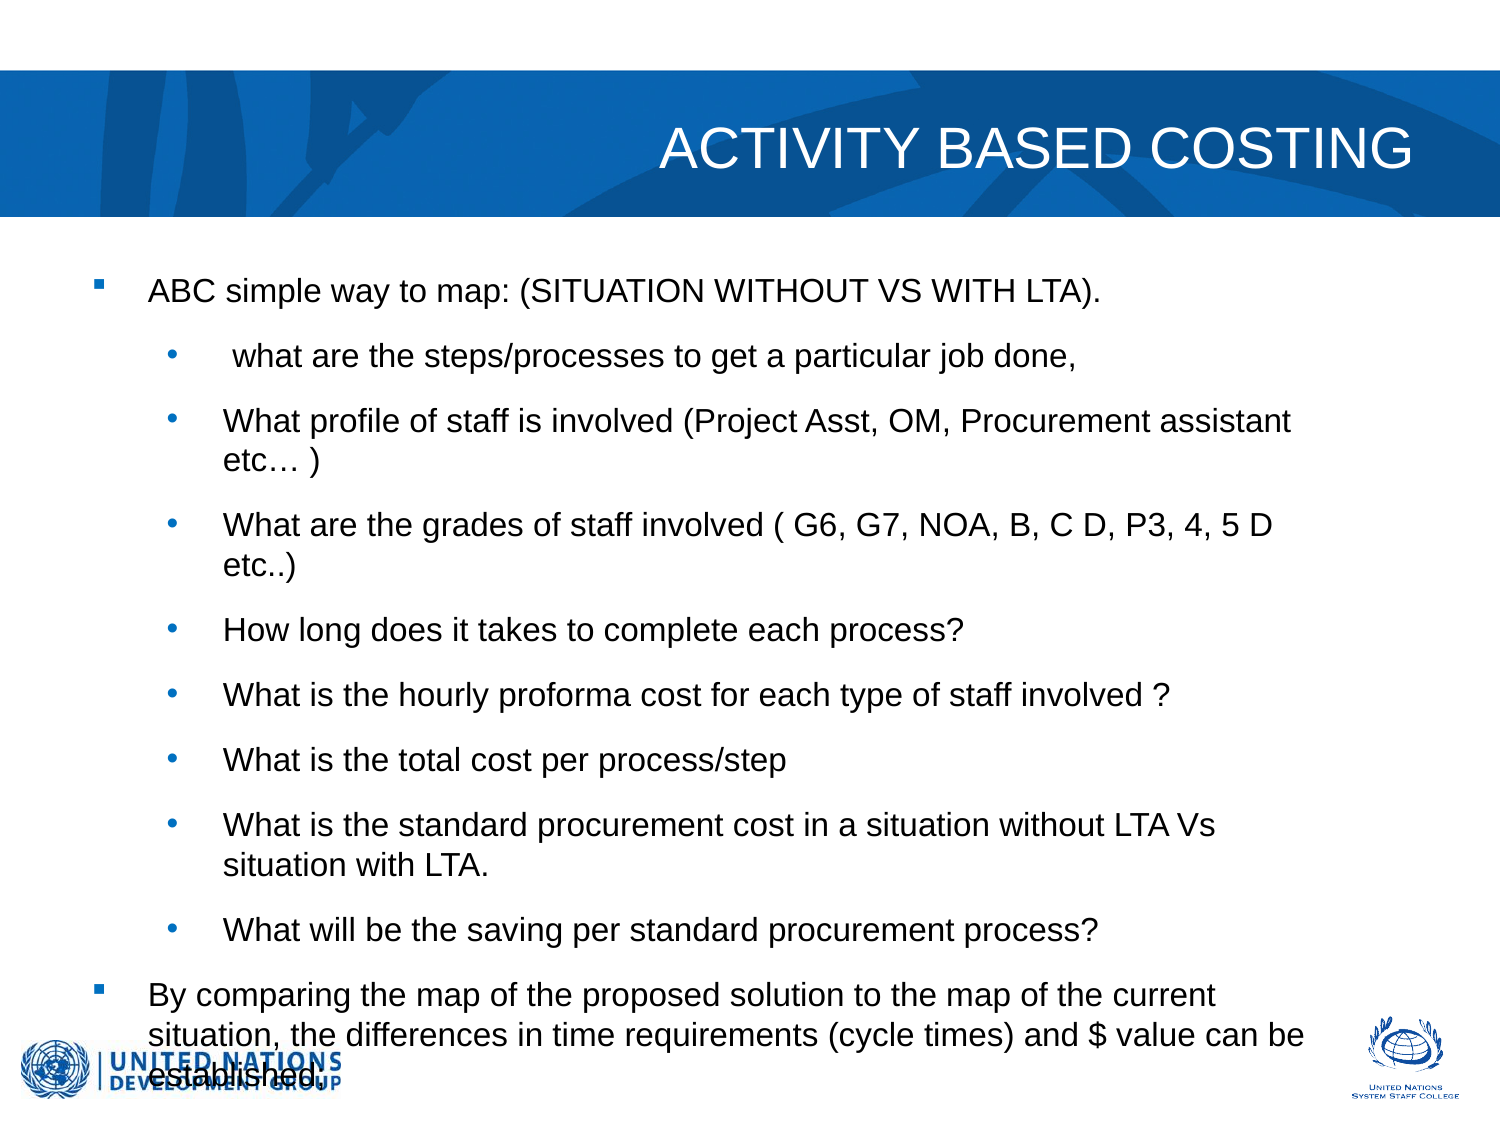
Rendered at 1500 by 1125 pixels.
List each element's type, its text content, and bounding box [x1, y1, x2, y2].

picture [21, 1040, 341, 1099]
title ACTIVITY BASED COSTING [171, 94, 1447, 195]
picture [0, 70, 1500, 217]
picture [1352, 1016, 1459, 1099]
list ABC simple way to map: (SITUATION WITHOUT VS WITH LTA). what are the steps/processes to get a particular job done, What profile of staff is involved (Project Asst, OM, Procurement assistant etc… ) What are the grades of staff involved ( G6, G7, NOA, B, C D, P3, 4, 5 D etc..) How long does it takes to complete each process? What is the hourly proforma cost for each type of staff involved ? What is the total cost per process/step What is the standard procurement cost in a situation without LTA Vs situation with LTA. What will be the saving per standard procurement process? By comparing the map of the proposed solution to the map of the current situation, the differences in time requirements (cycle times) and $ value can be established; [76, 196, 1352, 872]
